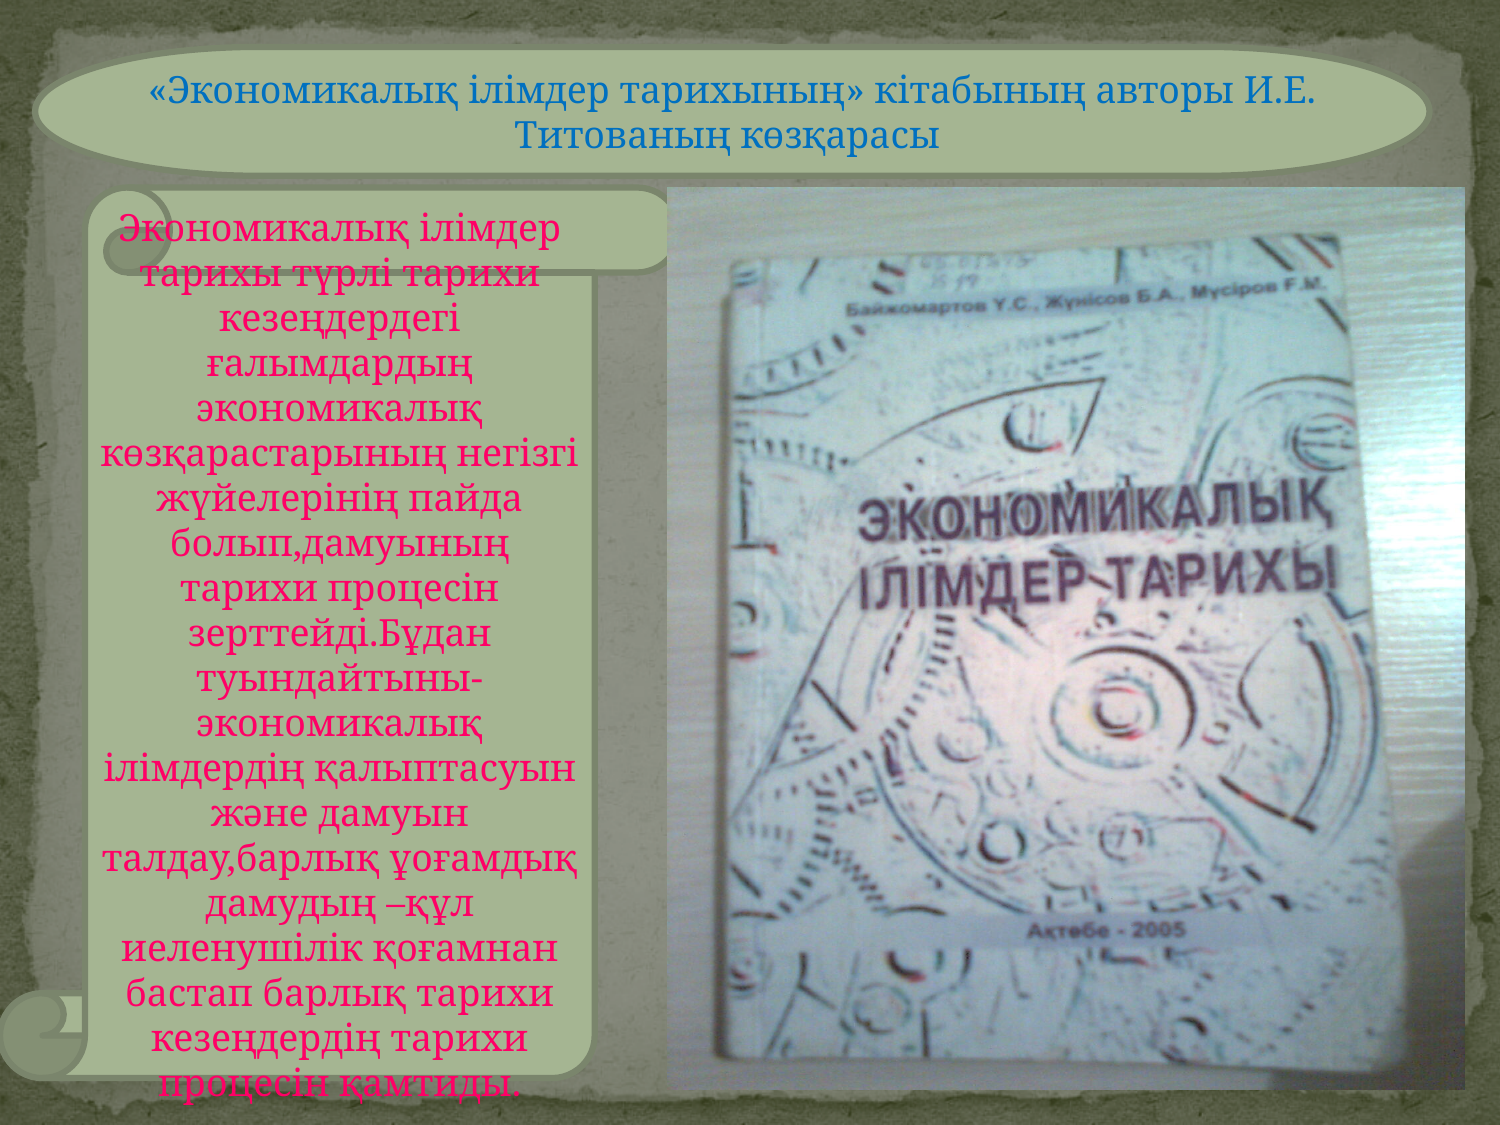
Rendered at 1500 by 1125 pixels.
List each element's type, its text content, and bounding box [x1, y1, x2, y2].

text_box Экономикалық ілімдер тарихы түрлі тарихи кезеңдердегі ғалымдардың экономикалық көзқарастарының негізгі жүйелерінің пайда болып,дамуының тарихи процесін зерттейді.Бұдан туындайтыны-экономикалық ілімдердің қалыптасуын және дамуын талдау,барлық ұоғамдық дамудың –құл иеленушілік қоғамнан бастап барлық тарихи кезеңдердің тарихи процесін қамтиды. [0, 184, 659, 1082]
text_box «Экономикалық ілімдер тарихының» кітабының авторы И.Е. Титованың көзқарасы [31, 43, 1433, 179]
picture [667, 187, 1465, 1090]
